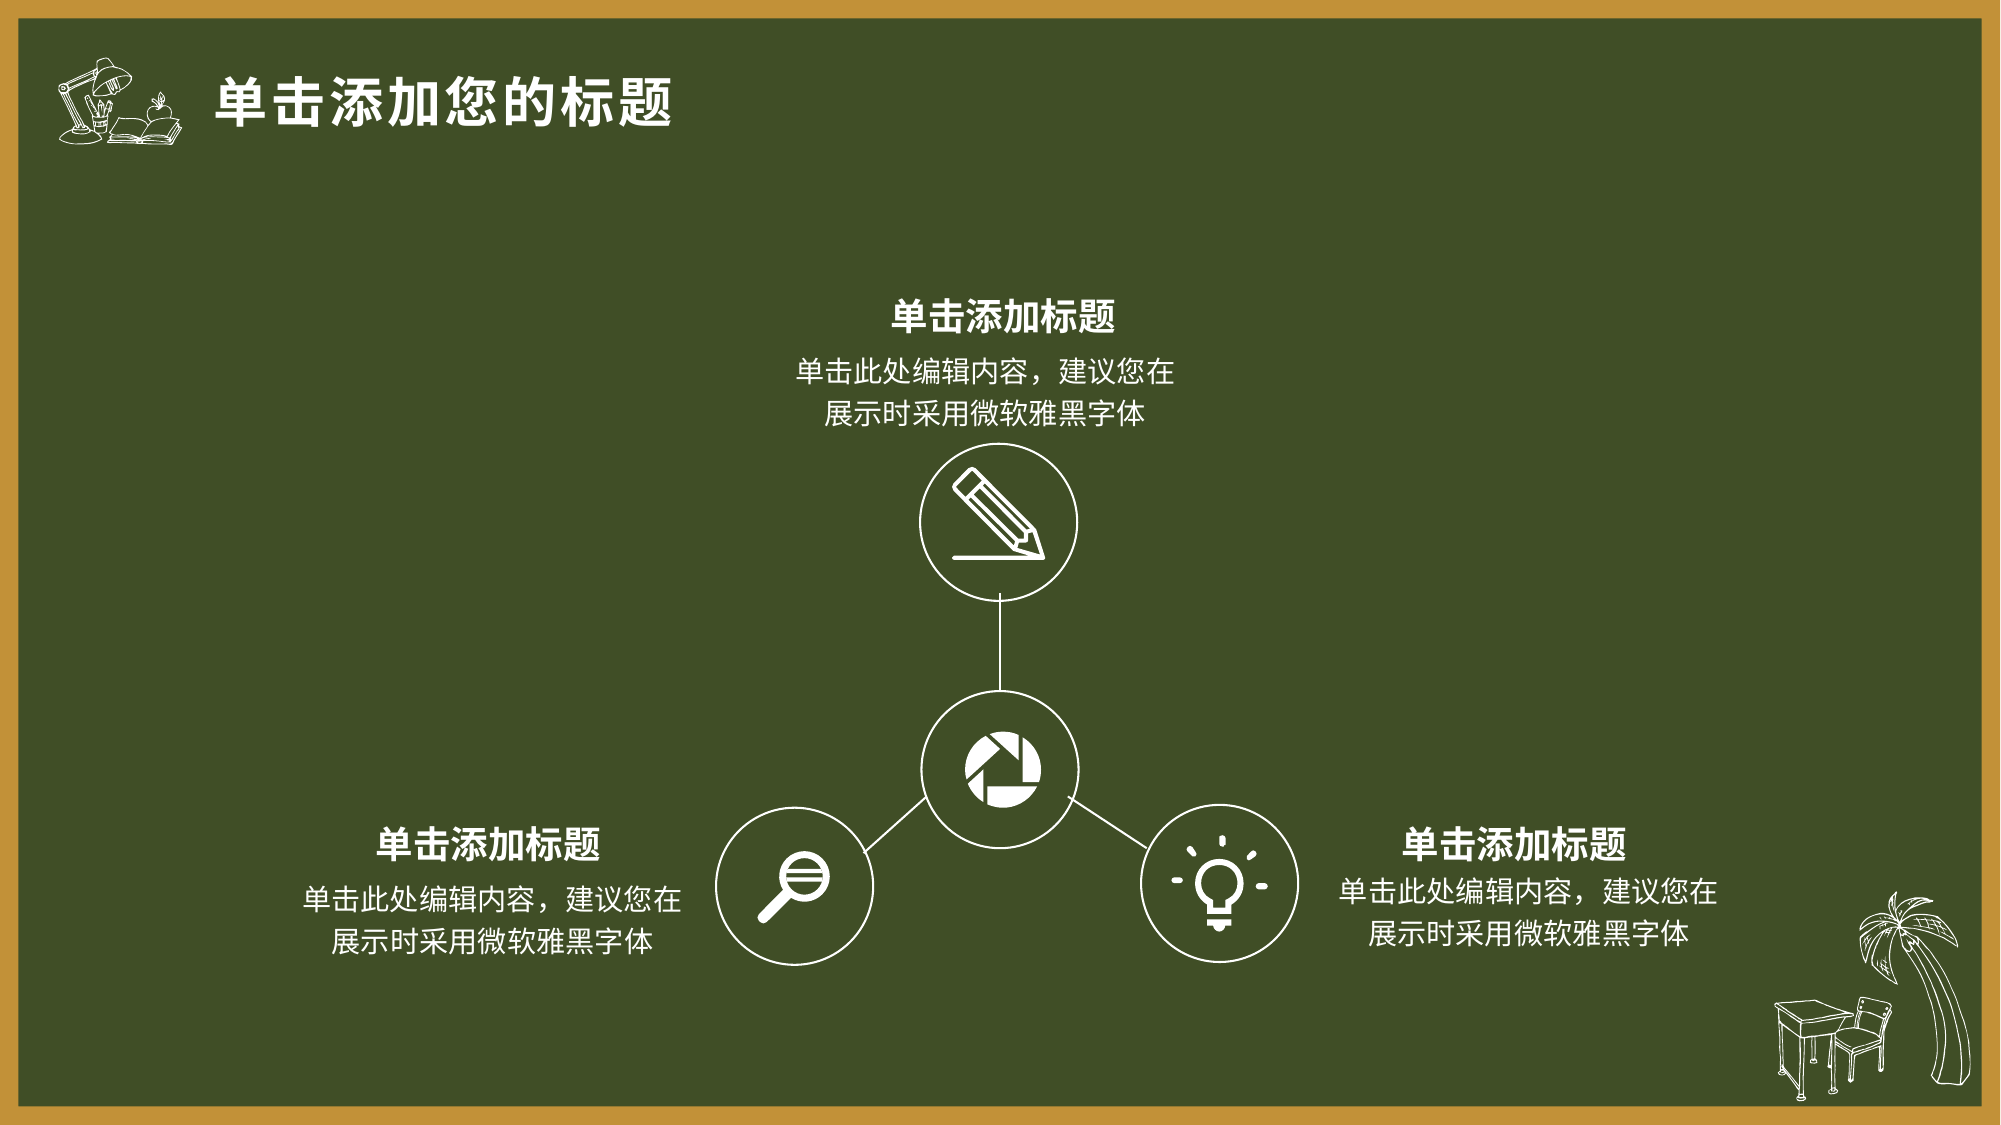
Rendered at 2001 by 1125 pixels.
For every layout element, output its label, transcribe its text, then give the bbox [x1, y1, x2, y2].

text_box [863, 796, 927, 854]
text_box [952, 466, 1046, 560]
text_box [987, 786, 1038, 808]
text_box 单击添加标题 [1370, 804, 1658, 866]
text_box [965, 735, 1001, 780]
text_box 单击此处编辑内容，建议您在展示时采用微软雅黑字体 [294, 874, 691, 984]
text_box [1171, 835, 1268, 932]
text_box 单击此处编辑内容，建议您在展示时采用微软雅黑字体 [1331, 866, 1727, 976]
text_box [989, 731, 1019, 761]
text_box [919, 457, 1079, 602]
text_box 单击添加标题 [344, 804, 632, 873]
text_box [715, 806, 875, 966]
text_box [1067, 796, 1147, 849]
text_box [1140, 803, 1300, 964]
text_box [920, 690, 1080, 850]
text_box 单击添加您的标题 [198, 60, 772, 141]
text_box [756, 848, 833, 924]
text_box [1022, 737, 1042, 783]
text_box [967, 769, 984, 803]
text_box 单击此处编辑内容，建议您在展示时采用微软雅黑字体 [787, 346, 1183, 457]
text_box 单击添加标题 [863, 276, 1143, 346]
